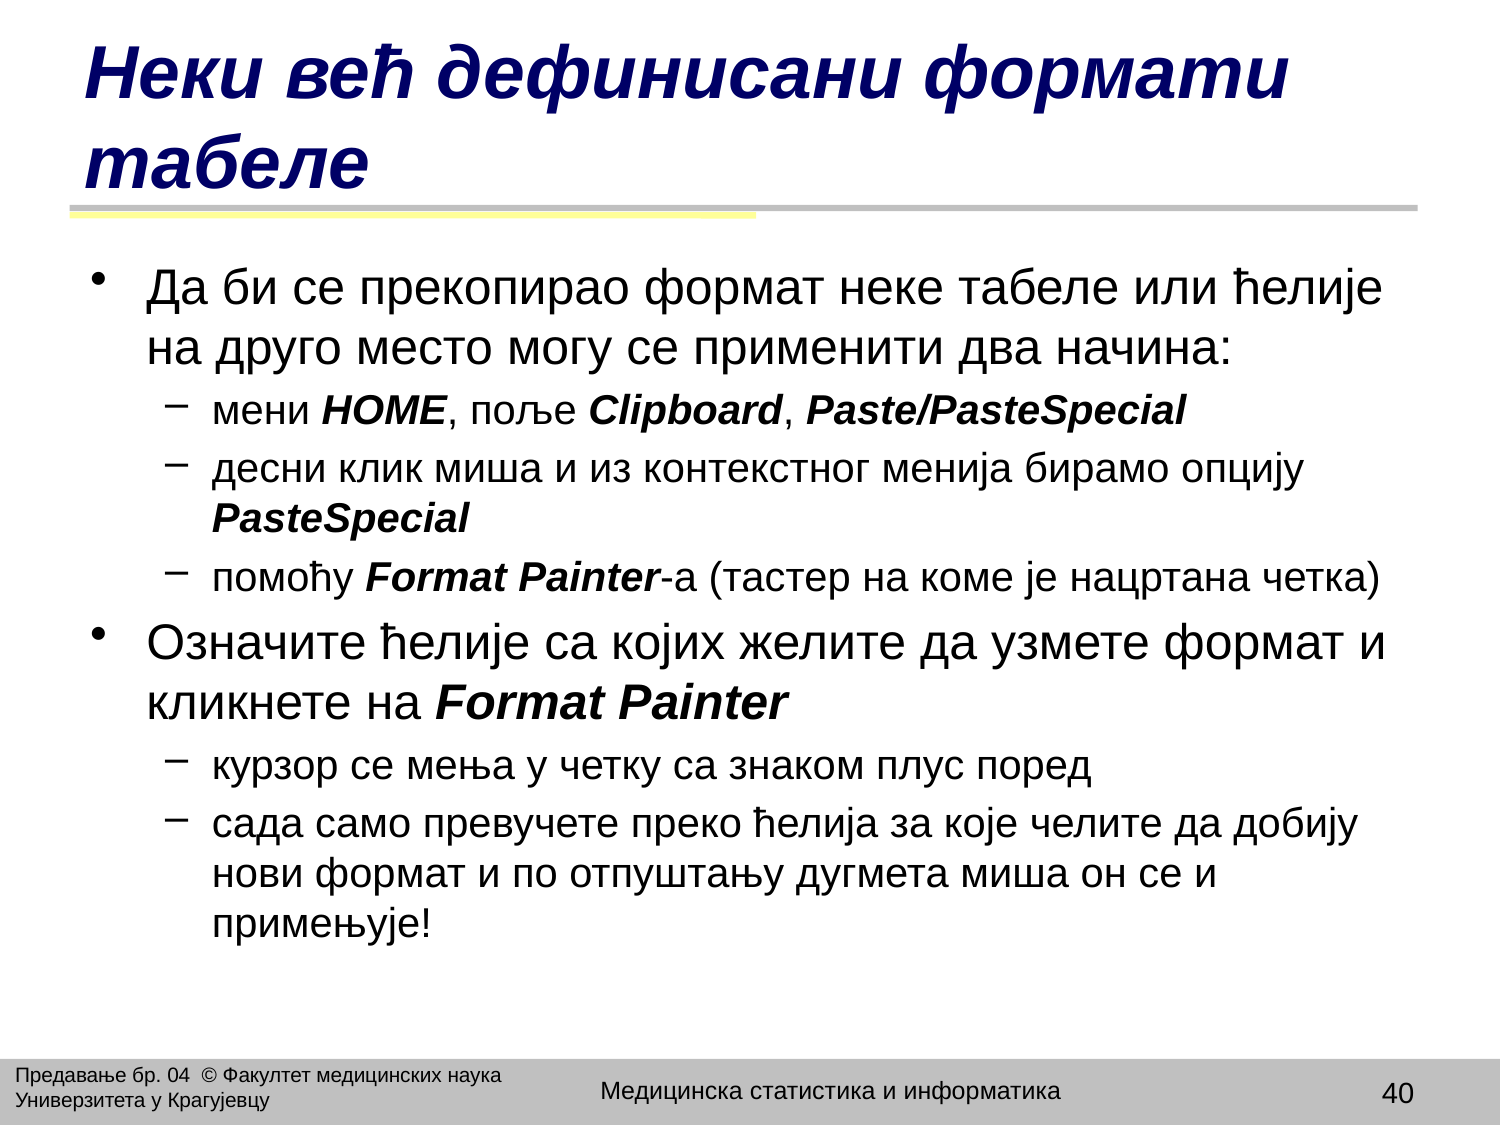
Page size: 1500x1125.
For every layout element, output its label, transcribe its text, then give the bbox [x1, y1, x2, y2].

slide_number Предавање бр. 04 © Факултет медицинских наука Универзитета у Крагујевцу [0, 1053, 619, 1108]
slide_number 40 [1166, 1066, 1430, 1125]
list Да би се прекопирао формат неке табеле или ћелије на друго место могу се применити два начина: мени HOME, поље Clipboard, Paste/PasteSpecial десни клик миша и из контекстног менија бирамо опцију PasteSpecial помоћу Format Painter-а (тастер на коме је нацртана четка) Означите ћелије са којих желите да узмете формат и кликнете на Format Painter курзор се мења у четку са знаком плус поред сада само превучете преко ћелија за које челите да добију нови формат и по отпуштању дугмета миша он се и примењује! [74, 246, 1426, 1023]
title Неки већ дефинисани формати табеле [69, 19, 1426, 208]
footer Медицинска статистика и информатика [512, 1066, 1151, 1125]
